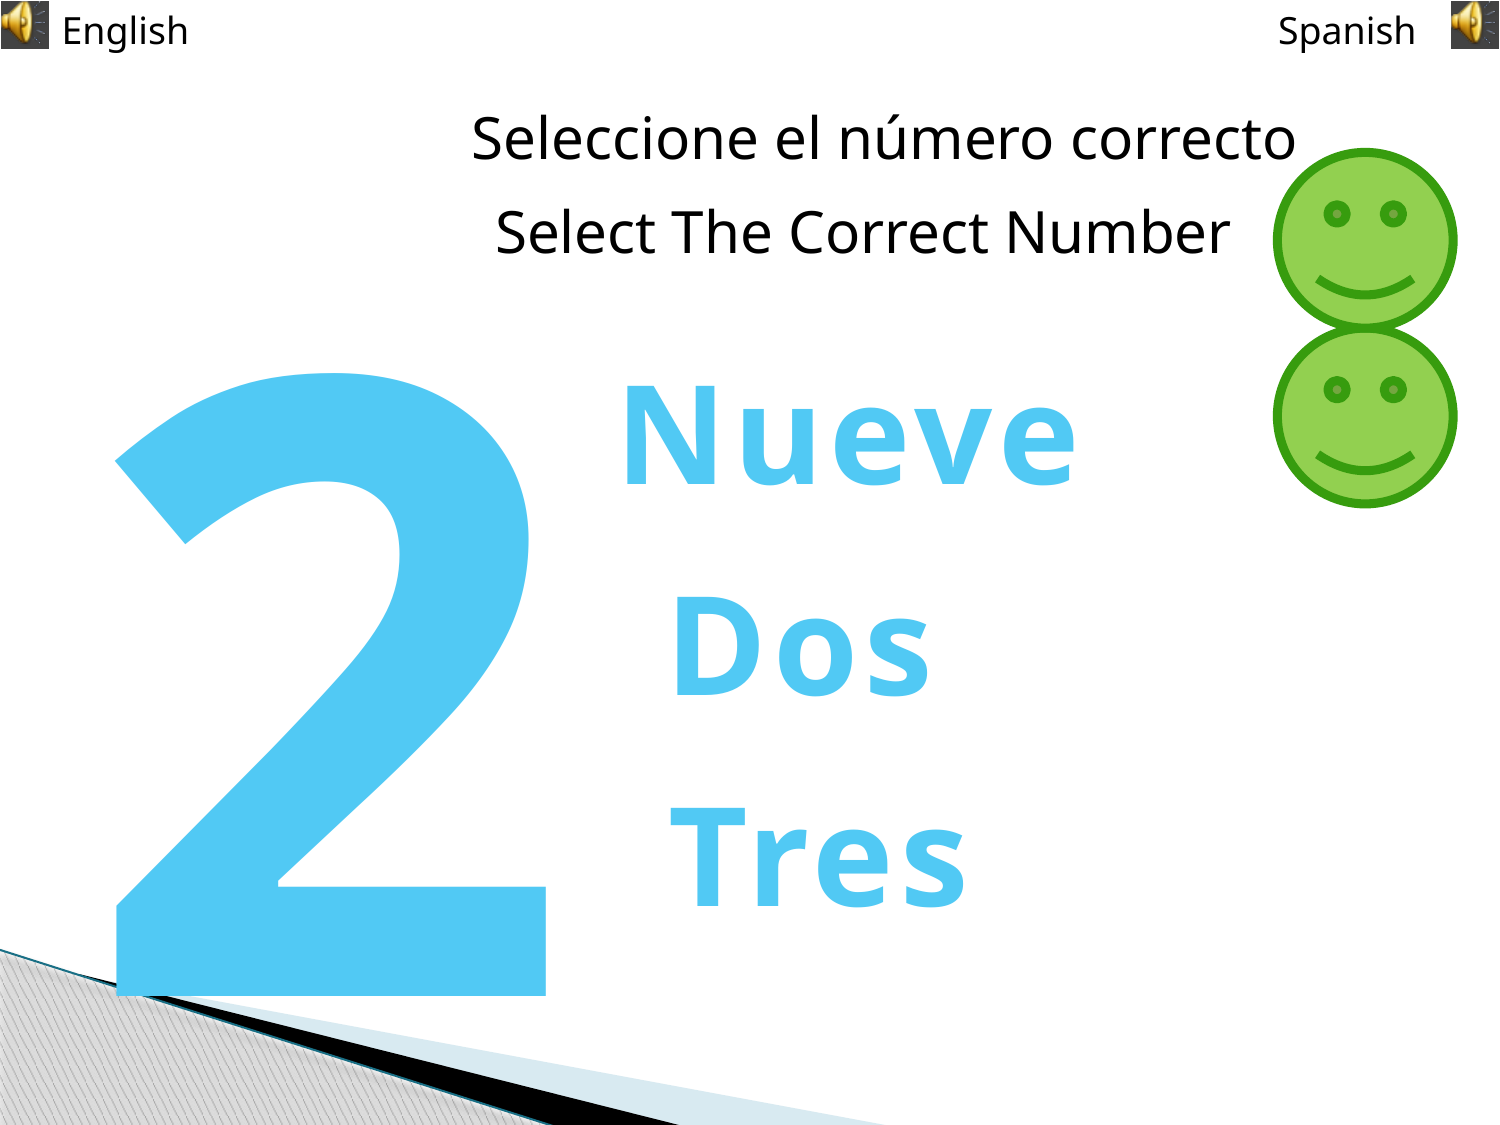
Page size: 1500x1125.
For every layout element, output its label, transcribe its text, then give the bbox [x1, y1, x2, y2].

text_box English [51, 0, 375, 60]
text_box Nueve [600, 339, 1096, 520]
text_box Spanish [1113, 0, 1449, 60]
text_box 2 [67, 128, 590, 1125]
text_box Seleccione el número correcto [457, 93, 1348, 179]
picture [1449, 0, 1500, 51]
text_box [1272, 147, 1458, 333]
text_box Select The Correct Number [480, 187, 1289, 273]
text_box Tres [653, 761, 985, 942]
text_box Dos [650, 550, 949, 731]
text_box [1272, 328, 1458, 509]
picture [0, 0, 51, 51]
